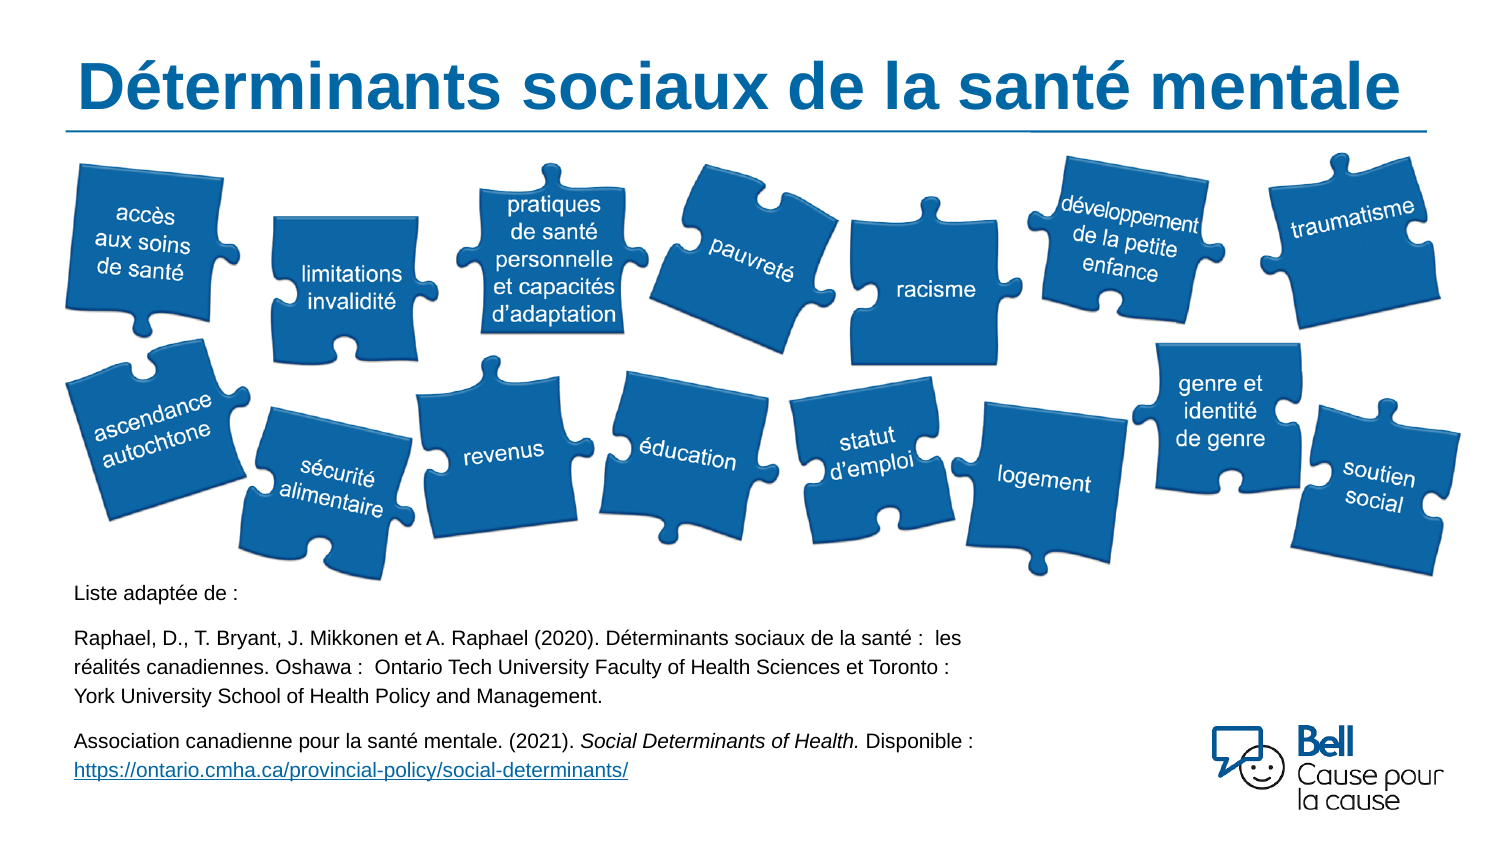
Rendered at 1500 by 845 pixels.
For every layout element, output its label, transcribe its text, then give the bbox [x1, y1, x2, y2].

picture [59, 147, 1467, 582]
picture [1212, 725, 1444, 810]
title Déterminants sociaux de la santé mentale [62, 15, 1500, 123]
list Liste adaptée de : Raphael, D., T. Bryant, J. Mikkonen et A. Raphael (2020). Déterminants sociaux de la santé : les réalités canadiennes. Oshawa : Ontario Tech University Faculty of Health Sciences et Toronto : York University School of Health Policy and Management. Association canadienne pour la santé mentale. (2021). Social Determinants of Health. Disponible : https://ontario.cmha.ca/provincial-policy/social-determinants/ [48, 568, 1006, 822]
